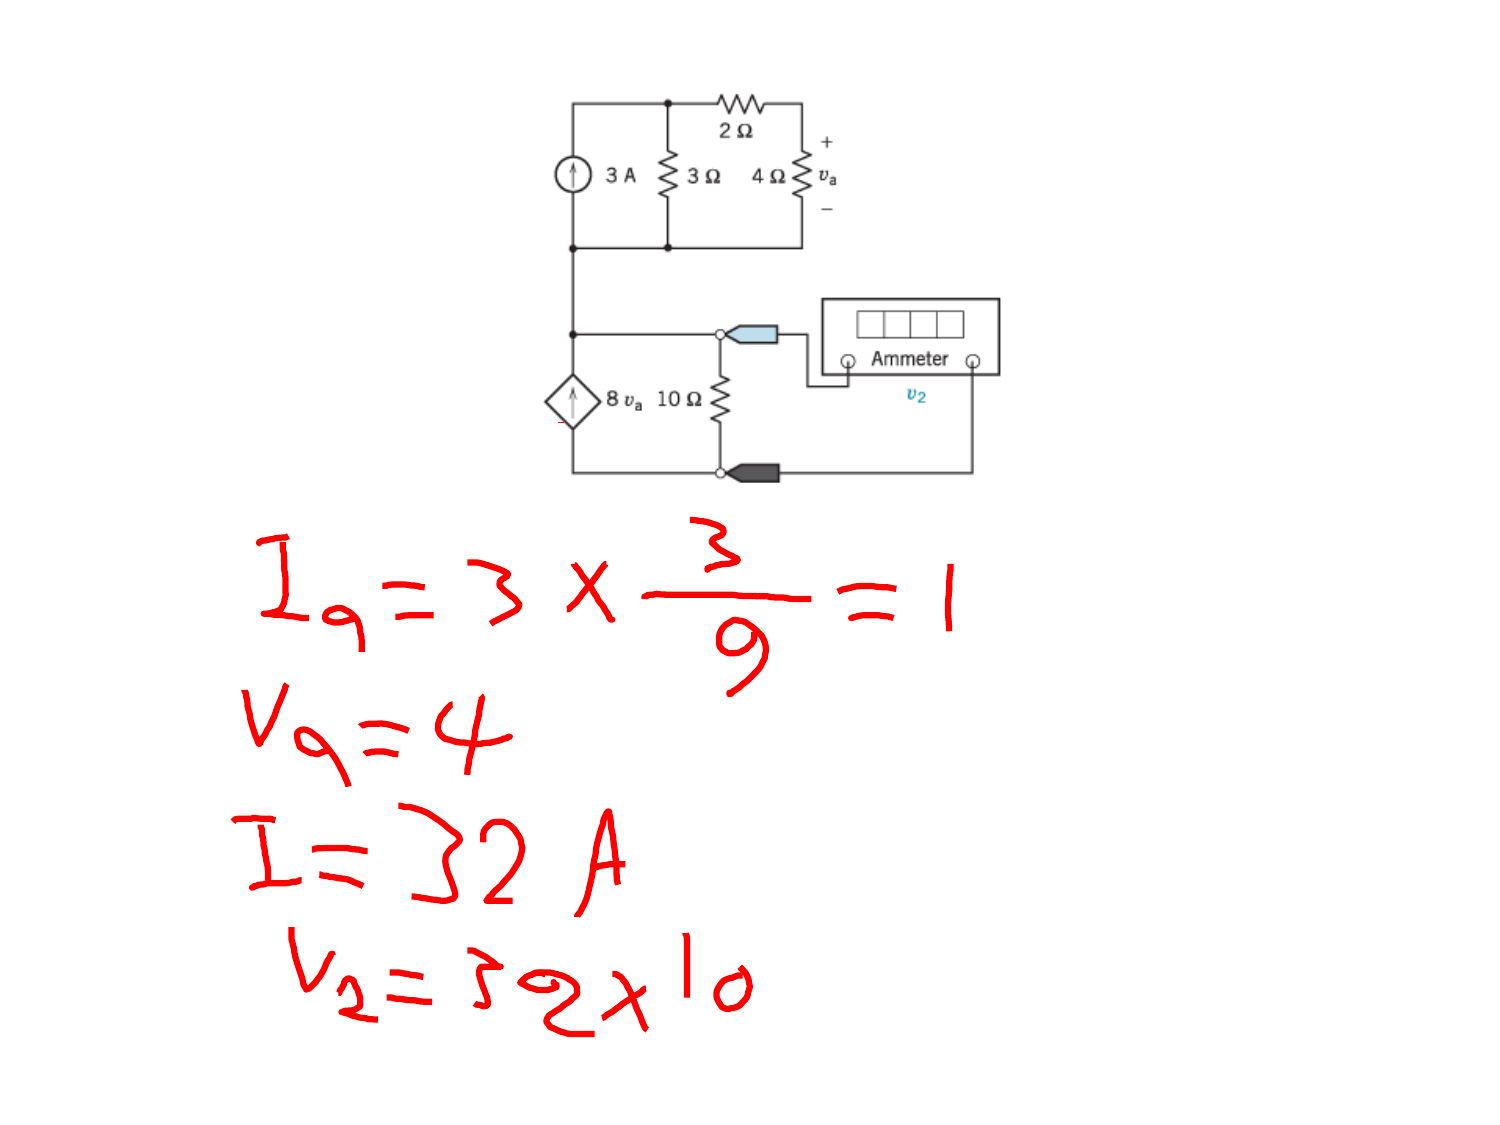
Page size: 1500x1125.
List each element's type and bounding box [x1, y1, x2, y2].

text_box [232, 421, 951, 1035]
picture [537, 74, 1021, 494]
